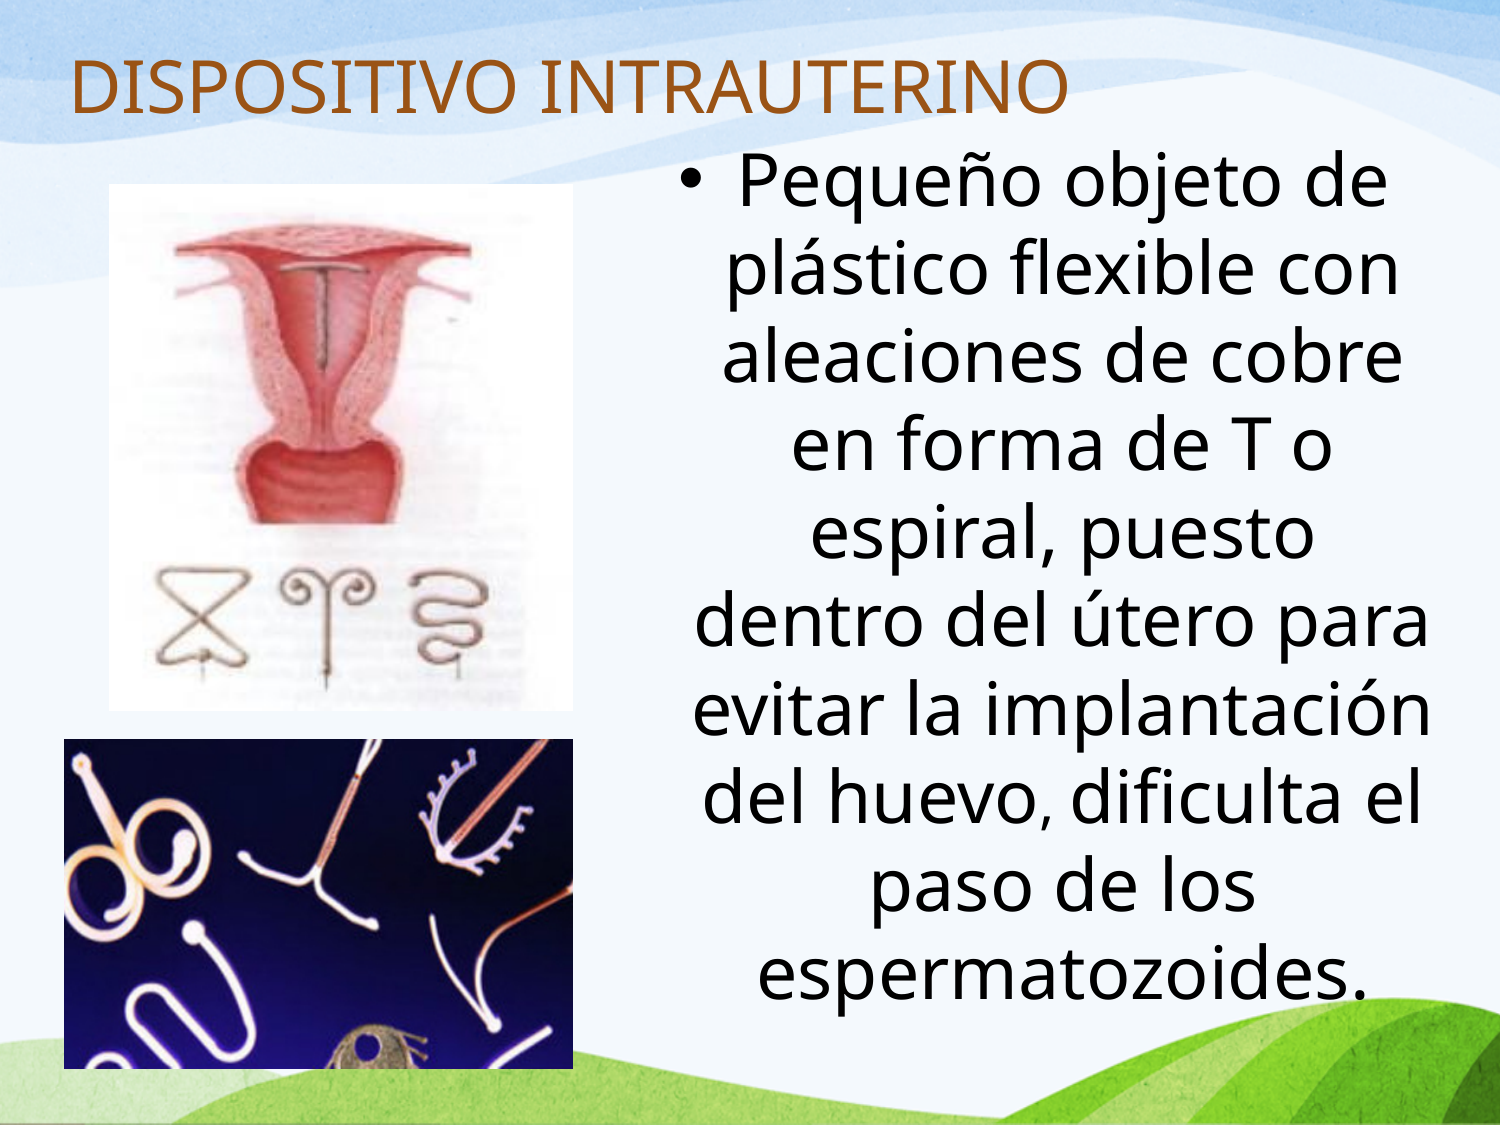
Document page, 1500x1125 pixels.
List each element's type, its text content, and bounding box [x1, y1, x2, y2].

picture [0, 0, 1500, 1125]
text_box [109, 184, 573, 711]
list Pequeño objeto de plástico flexible con aleaciones de cobre en forma de T o espiral, puesto dentro del útero para evitar la implantación del huevo, dificulta el paso de los espermatozoides. [620, 125, 1451, 1094]
title DISPOSITIVO INTRAUTERINO [53, 42, 1450, 138]
